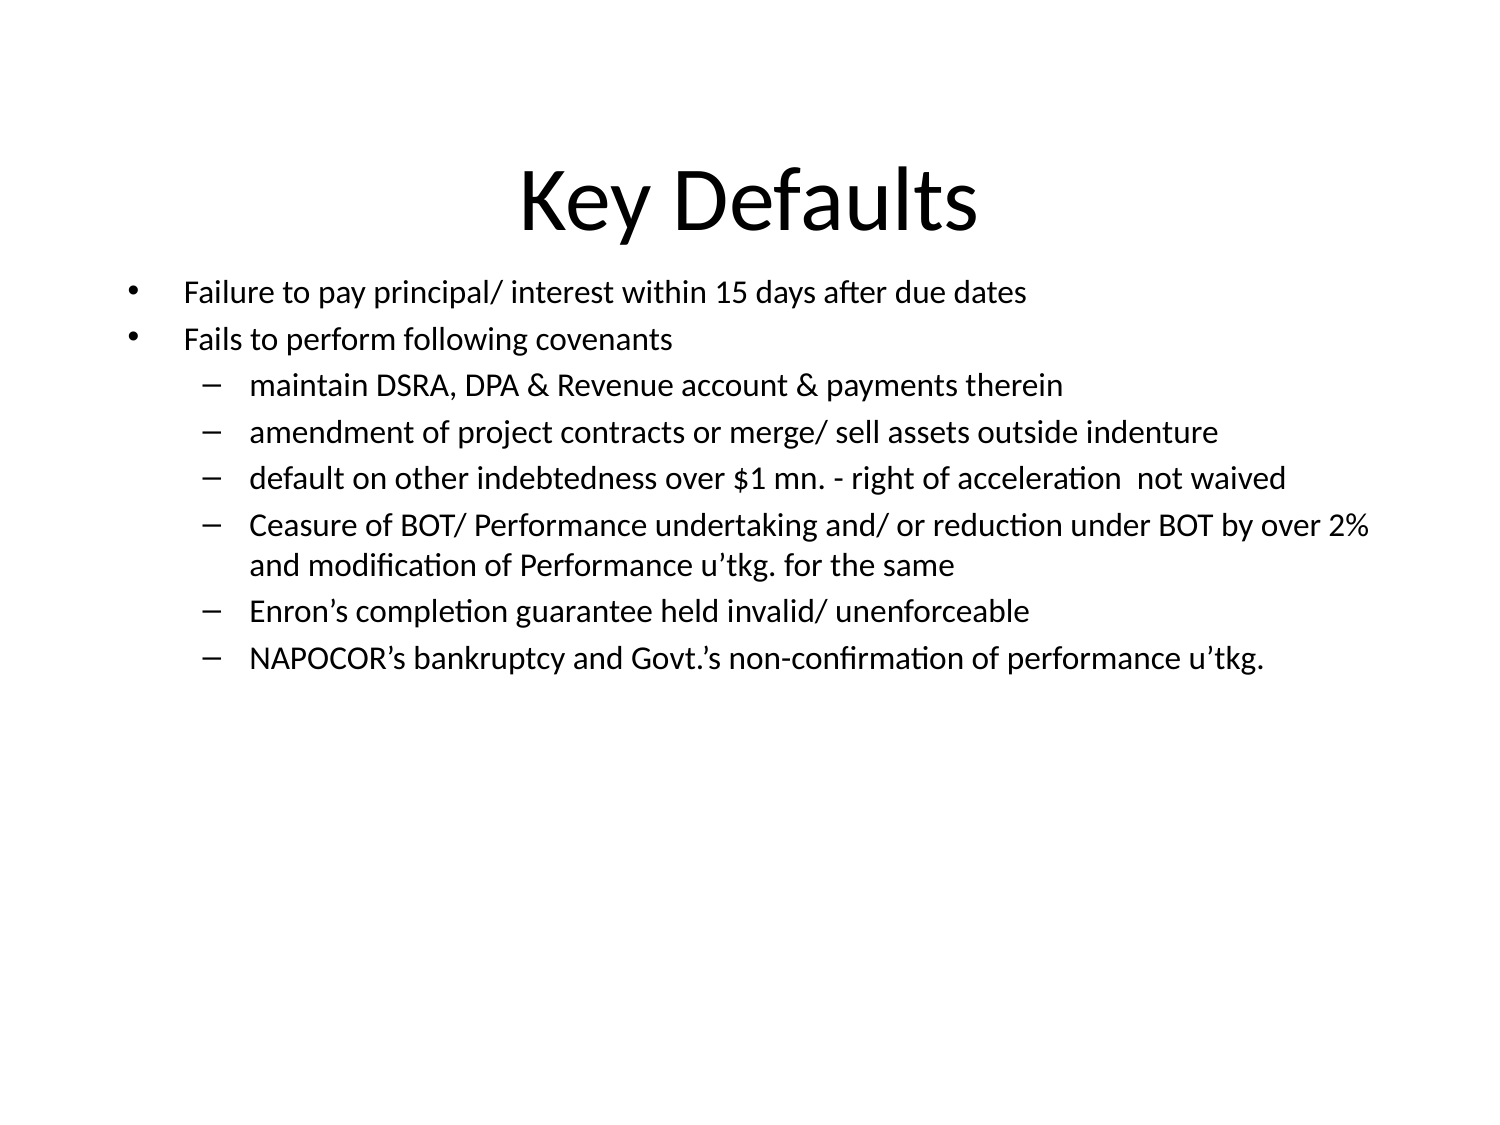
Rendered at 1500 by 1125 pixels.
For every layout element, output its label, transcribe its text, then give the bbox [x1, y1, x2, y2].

list Failure to pay principal/ interest within 15 days after due dates Fails to perform following covenants maintain DSRA, DPA & Revenue account & payments therein amendment of project contracts or merge/ sell assets outside indenture default on other indebtedness over $1 mn. - right of acceleration not waived Ceasure of BOT/ Performance undertaking and/ or reduction under BOT by over 2% and modification of Performance u’tkg. for the same Enron’s completion guarantee held invalid/ unenforceable NAPOCOR’s bankruptcy and Govt.’s non-confirmation of performance u’tkg. [112, 262, 1388, 938]
title Key Defaults [112, 99, 1388, 262]
